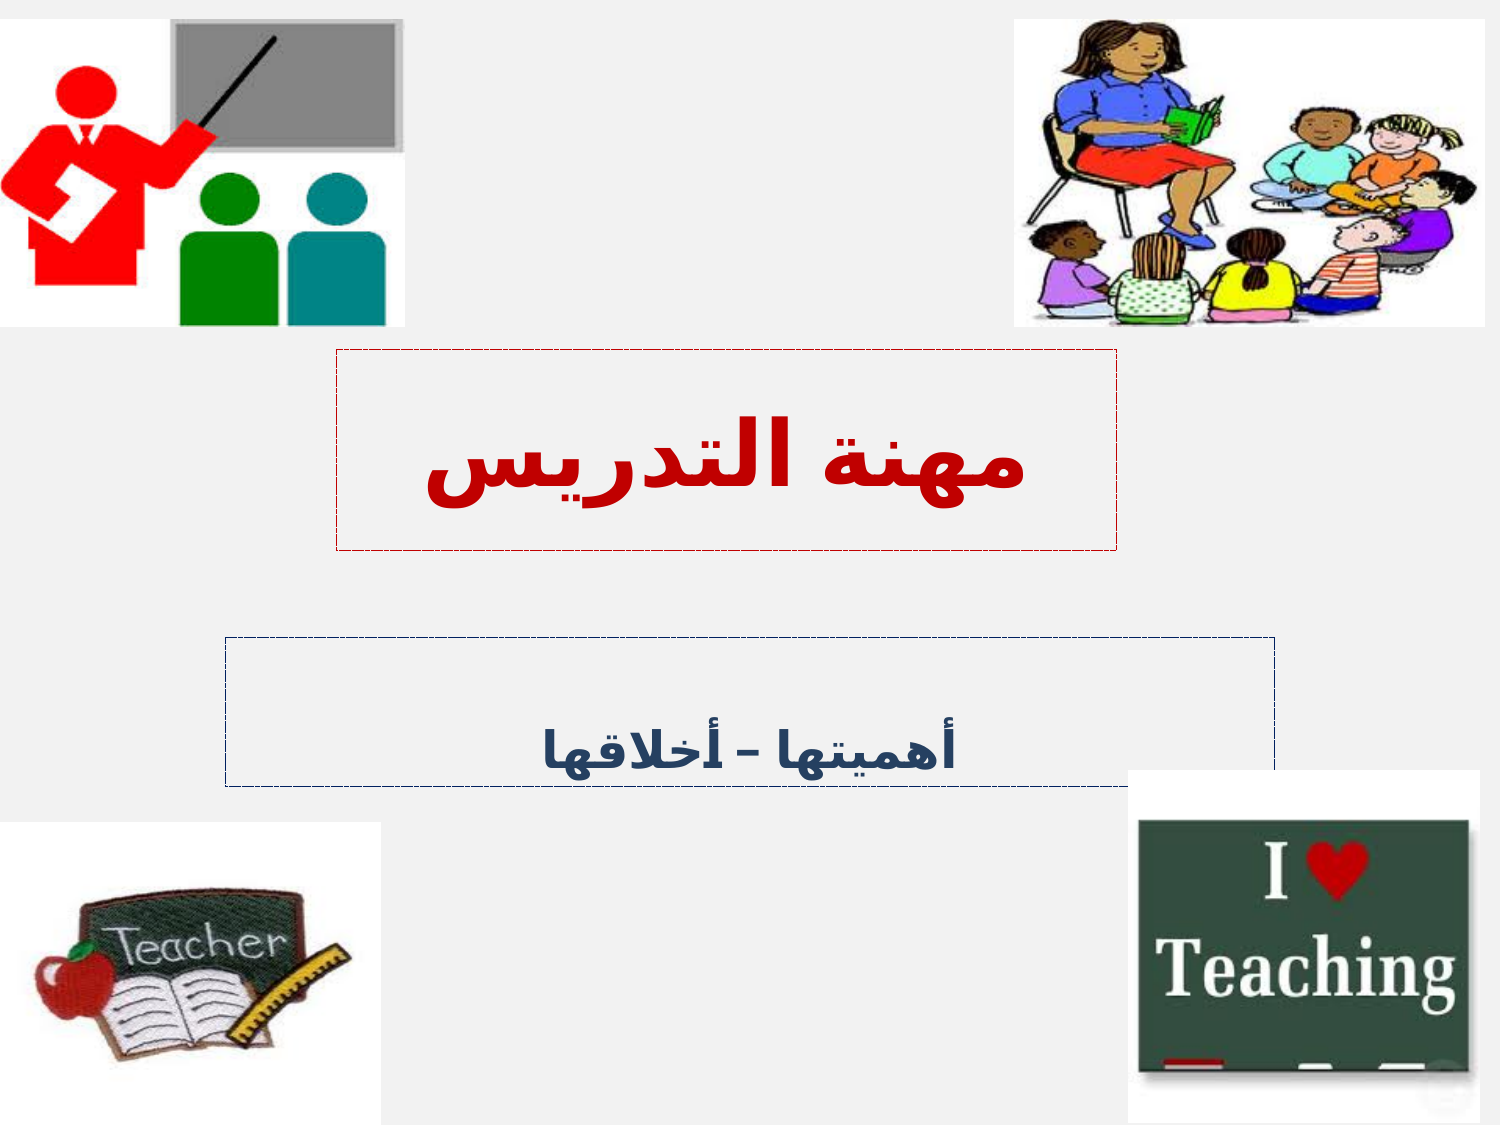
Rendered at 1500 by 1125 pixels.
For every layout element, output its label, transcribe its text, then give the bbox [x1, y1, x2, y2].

subtitle أهميتها – أخلاقها [225, 637, 1275, 787]
picture [1127, 770, 1480, 1123]
title مهنة التدريس [336, 349, 1117, 551]
picture [1013, 18, 1485, 327]
picture [0, 18, 405, 327]
picture [0, 822, 382, 1125]
